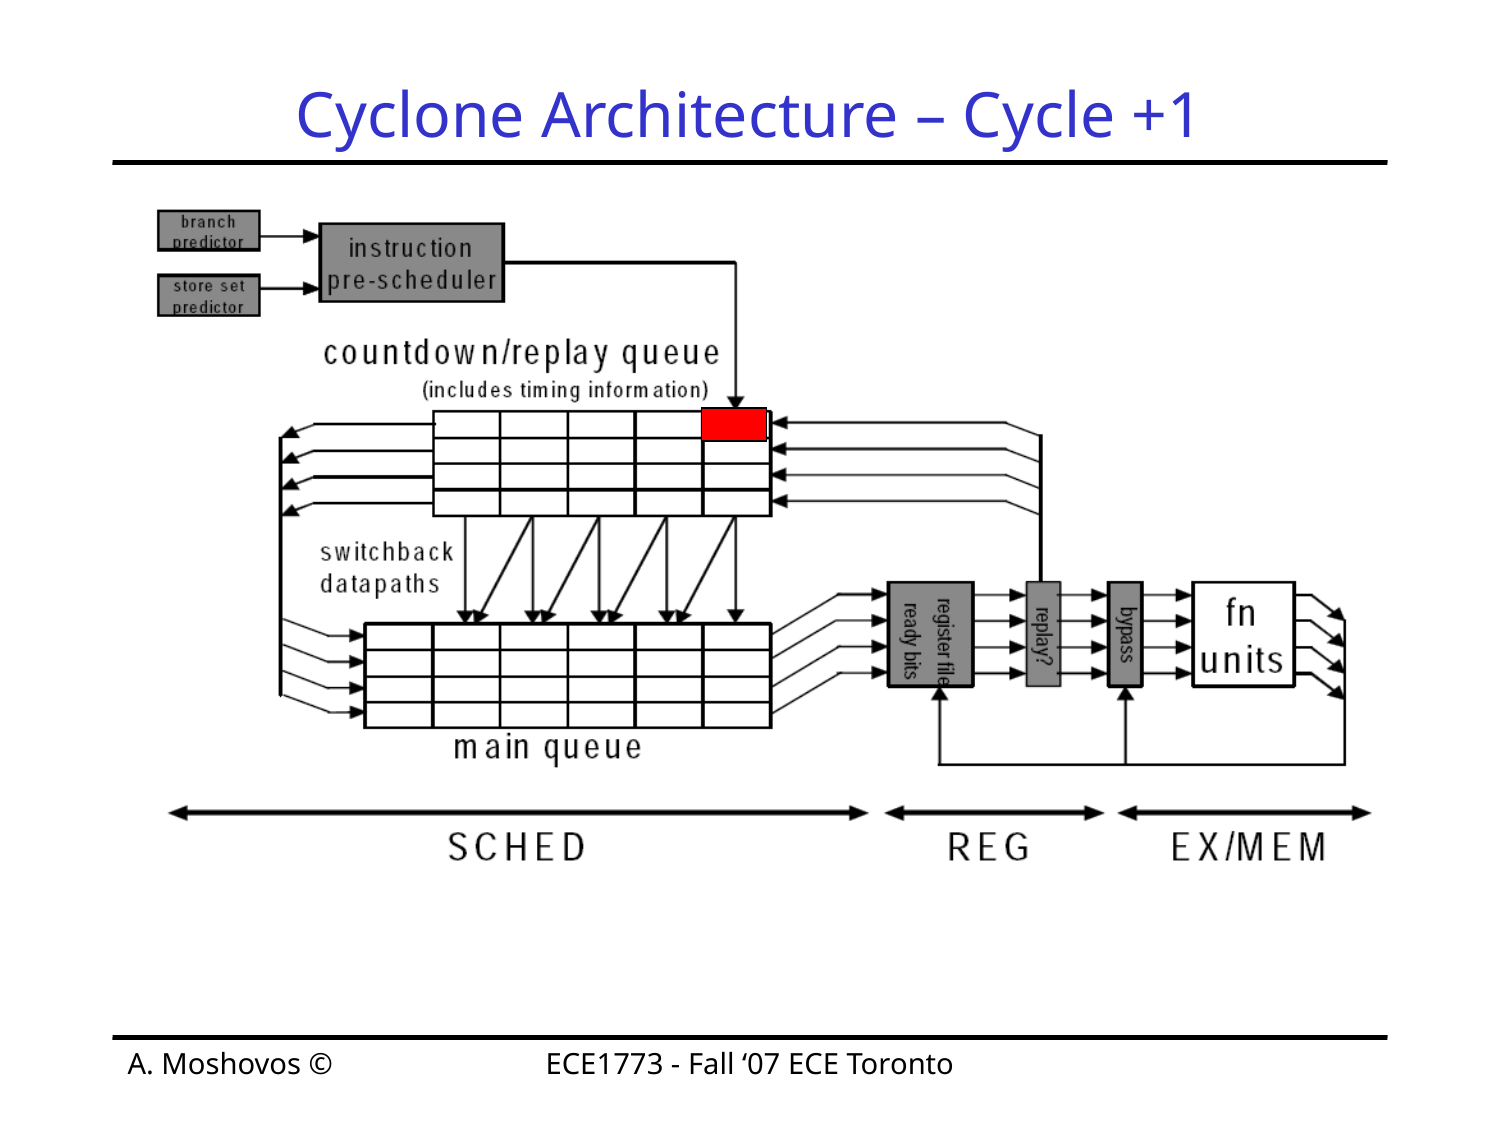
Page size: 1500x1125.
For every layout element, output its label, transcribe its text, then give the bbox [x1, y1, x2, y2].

title Cyclone Architecture – Cycle +1 [112, 62, 1388, 163]
picture [106, 182, 1413, 880]
slide_number A. Moshovos © [112, 1037, 426, 1101]
footer ECE1773 - Fall ‘07 ECE Toronto [487, 1037, 1013, 1101]
